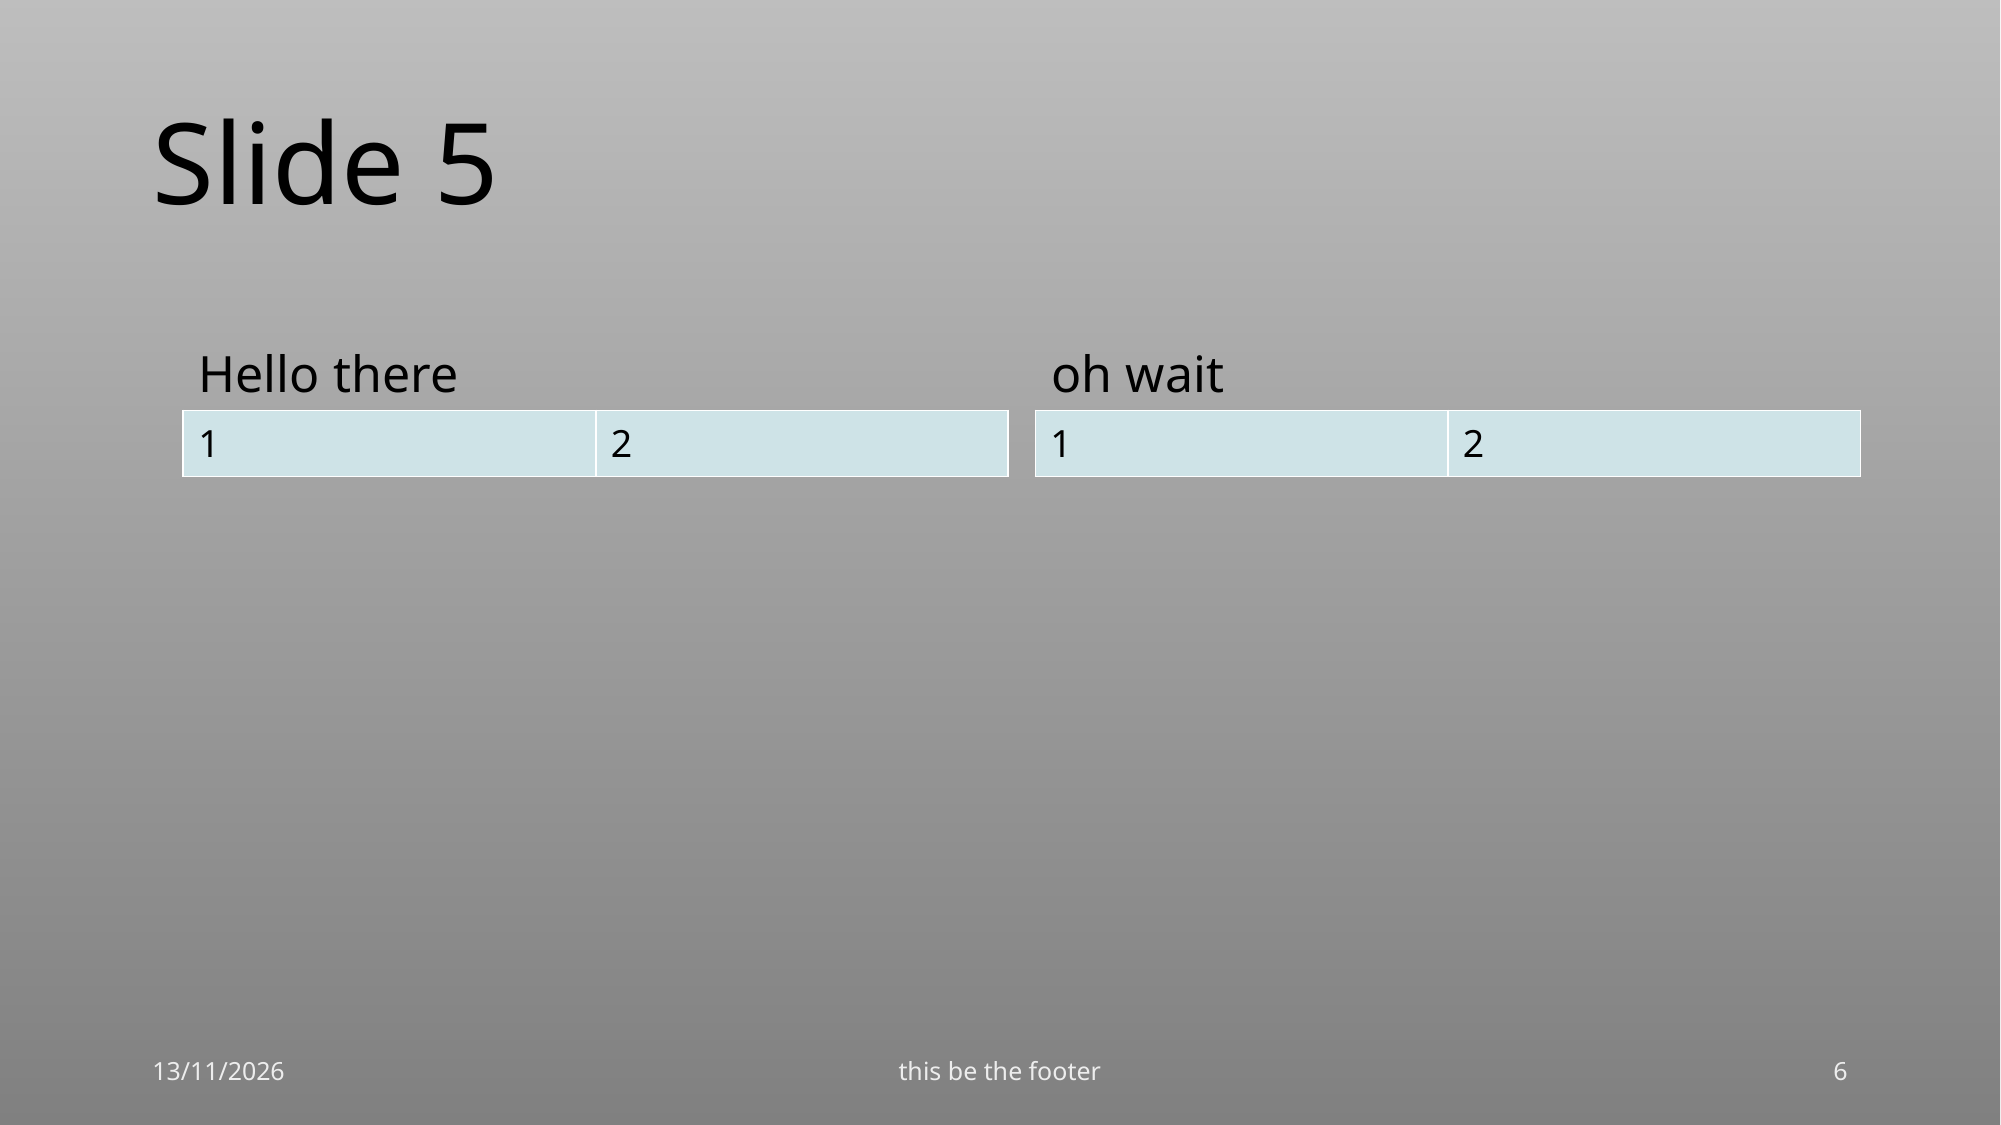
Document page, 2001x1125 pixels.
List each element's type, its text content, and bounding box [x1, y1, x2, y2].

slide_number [137, 1042, 588, 1103]
title Slide 5 [137, 59, 1863, 278]
table_header 1 [184, 411, 595, 476]
list Hello there [183, 275, 1009, 410]
table_header 1 [1036, 411, 1447, 476]
table_header 2 [1449, 411, 1860, 476]
picture [0, 0, 2001, 1125]
table_header 2 [597, 411, 1007, 476]
list oh wait [1036, 275, 1863, 411]
slide_number ‹#› [1412, 1042, 1863, 1103]
footer this be the footer [662, 1042, 1338, 1103]
